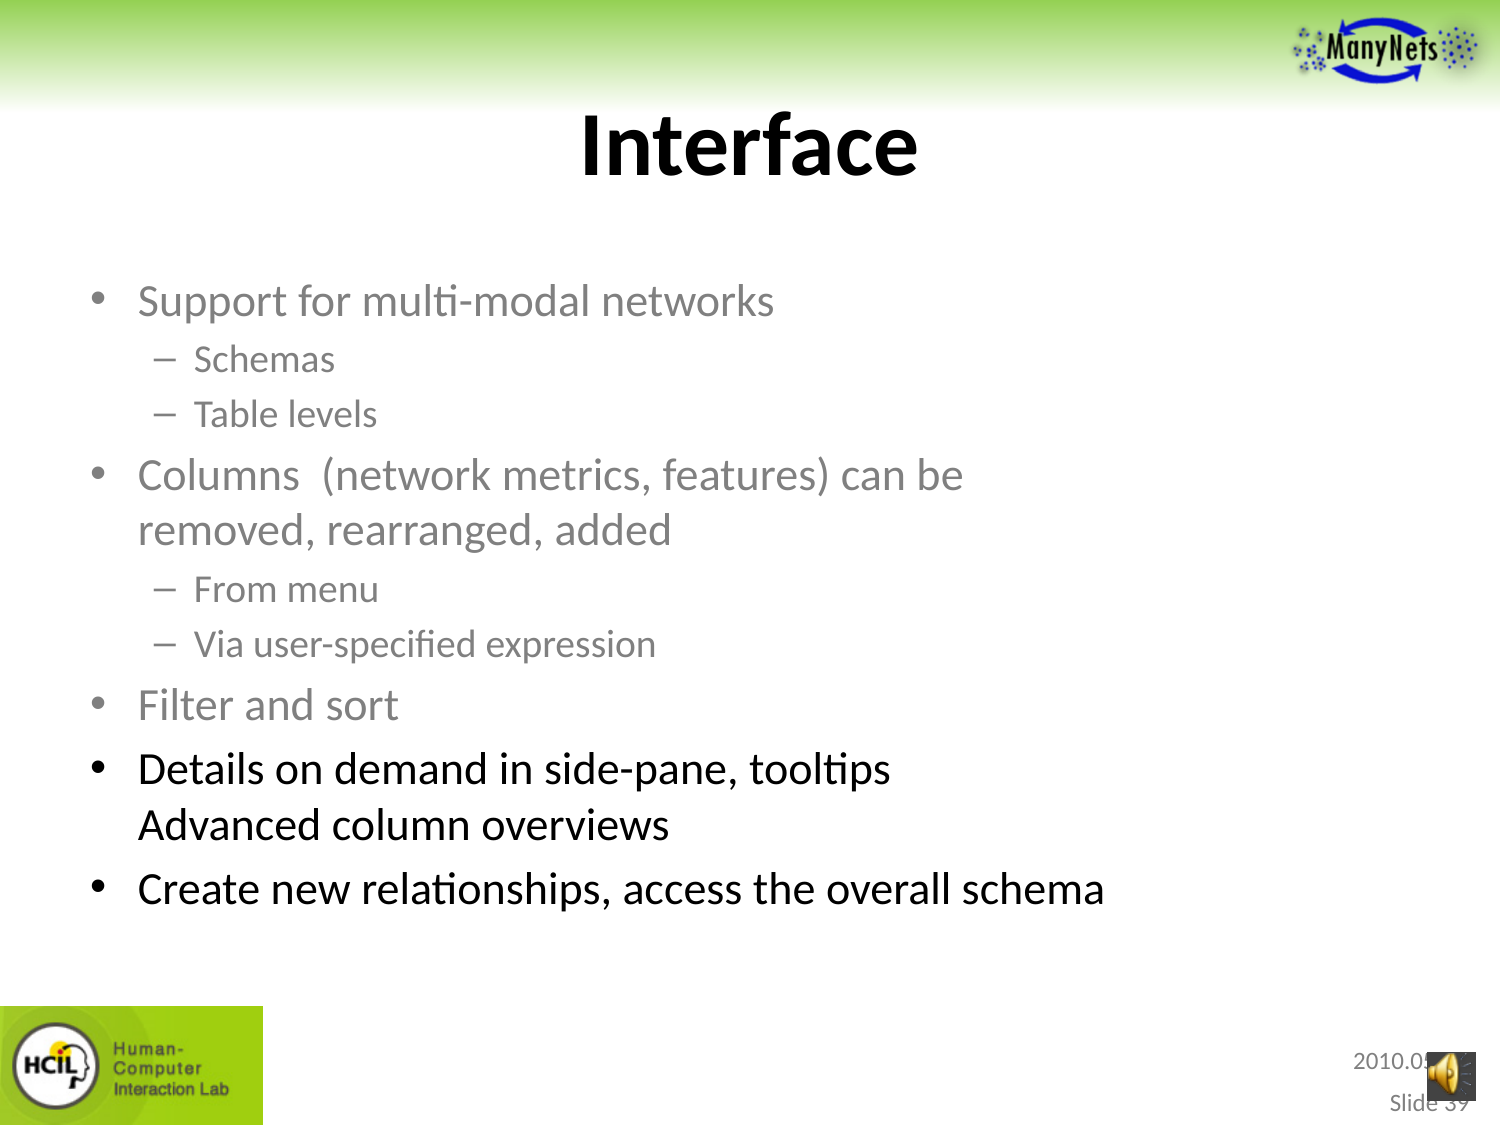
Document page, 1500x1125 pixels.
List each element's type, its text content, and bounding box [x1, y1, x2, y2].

title Interface [75, 45, 1425, 233]
picture [0, 1006, 263, 1125]
picture [1276, 12, 1500, 90]
list Support for multi-modal networks Schemas Table levels Columns (network metrics, features) can be removed, rearranged, added From menu Via user-specified expression Filter and sort Details on demand in side-pane, tooltips Advanced column overviews Create new relationships, access the overall schema [75, 262, 1450, 925]
picture [1426, 1051, 1477, 1102]
